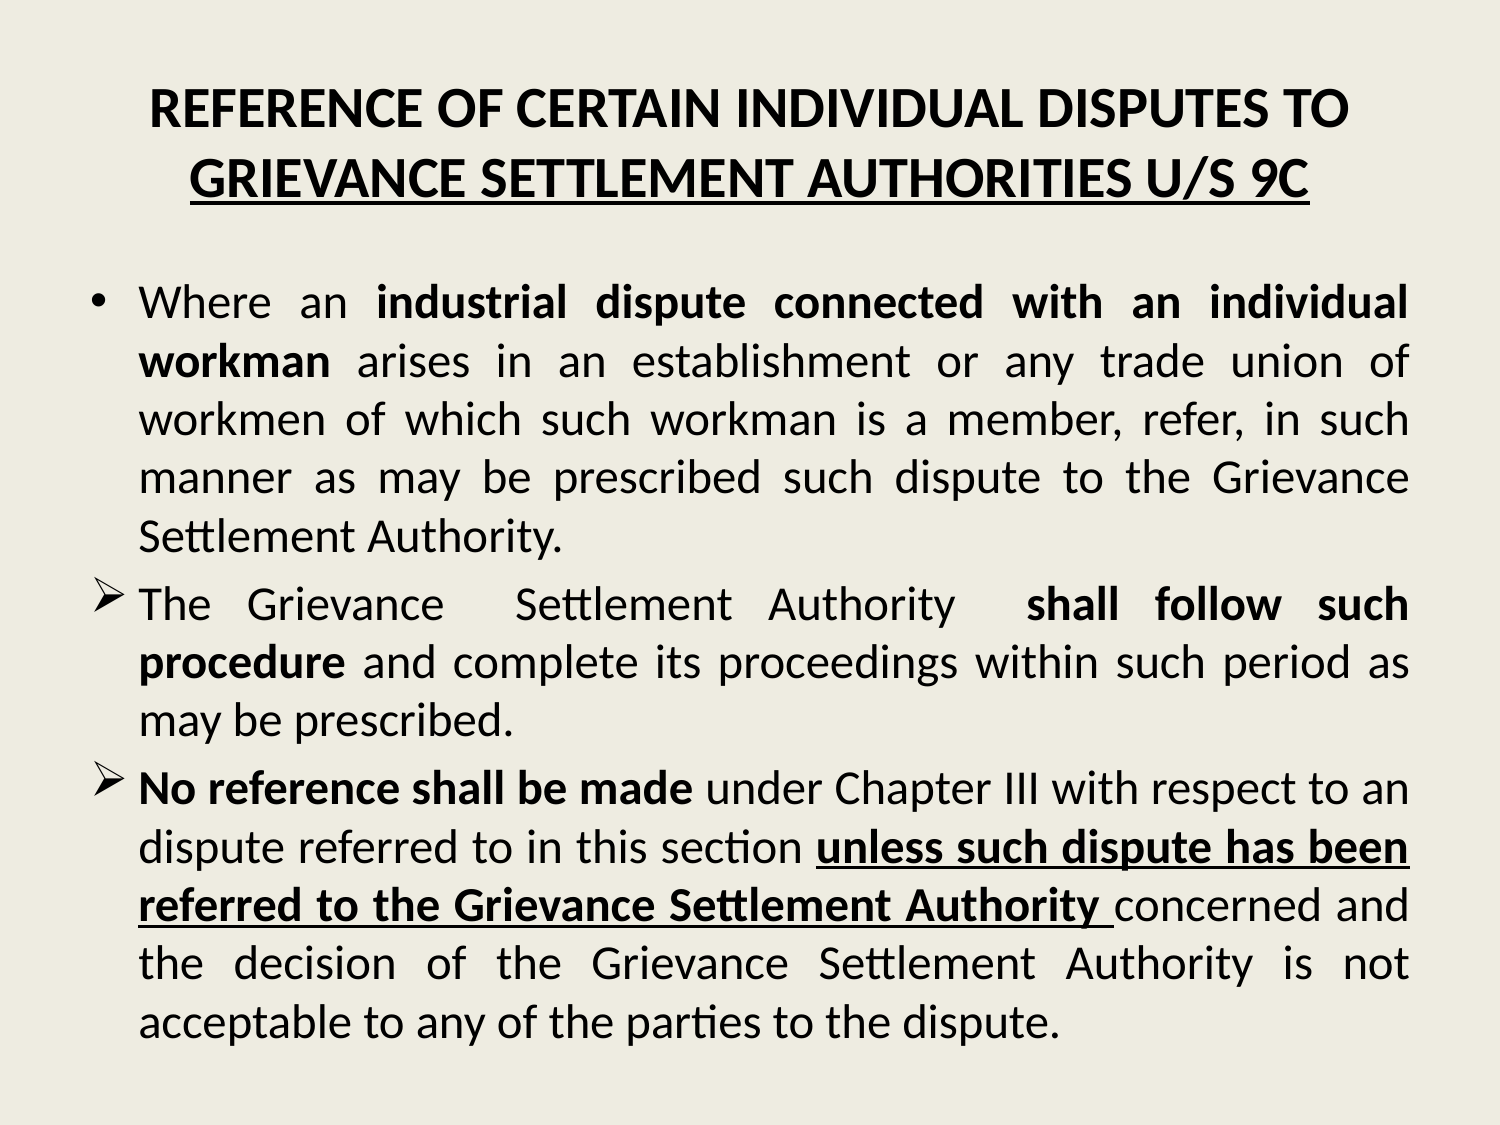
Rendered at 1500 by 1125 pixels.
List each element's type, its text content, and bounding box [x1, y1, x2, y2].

title REFERENCE OF CERTAIN INDIVIDUAL DISPUTES TO GRIEVANCE SETTLEMENT AUTHORITIES U/S 9C [75, 45, 1425, 233]
list Where an industrial dispute connected with an individual workman arises in an establishment or any trade union of workmen of which such workman is a member, refer, in such manner as may be prescribed such dispute to the Grievance Settlement Authority. The Grievance Settlement Authority shall follow such procedure and complete its proceedings within such period as may be prescribed. No reference shall be made under Chapter III with respect to an dispute referred to in this section unless such dispute has been referred to the Grievance Settlement Authority concerned and the decision of the Grievance Settlement Authority is not acceptable to any of the parties to the dispute. [75, 262, 1425, 1063]
